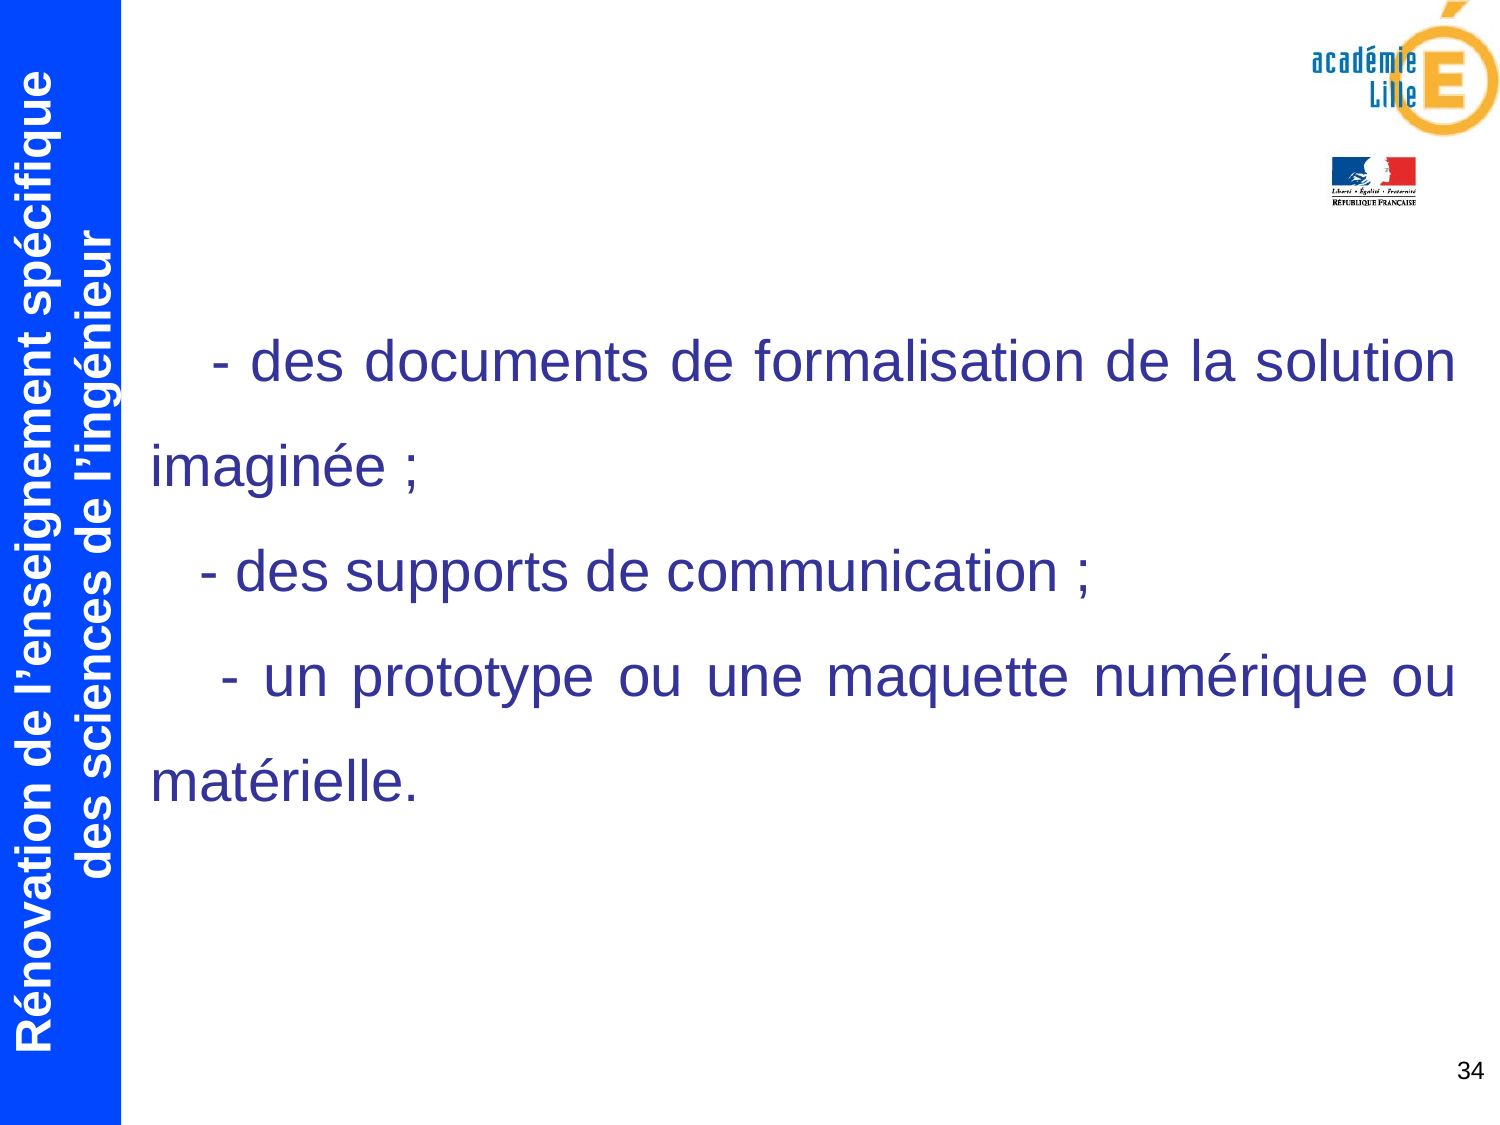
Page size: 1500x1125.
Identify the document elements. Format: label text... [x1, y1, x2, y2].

text_box - des documents de formalisation de la solution imaginée ; - des supports de communication ; - un prototype ou une maquette numérique ou matérielle. [136, 281, 1474, 821]
slide_number 34 [1149, 1046, 1500, 1125]
picture [1312, 0, 1500, 206]
